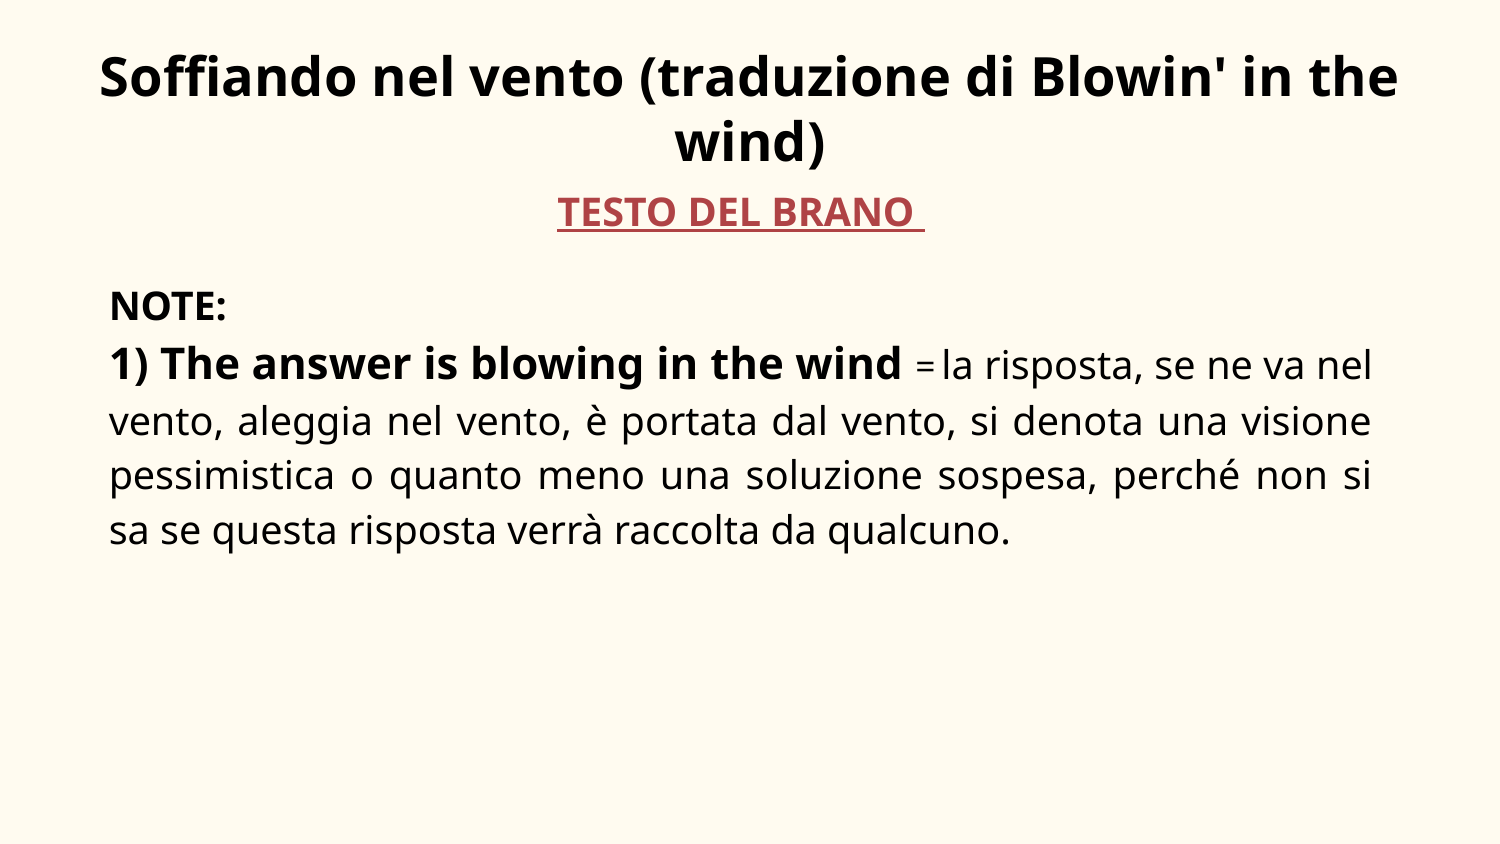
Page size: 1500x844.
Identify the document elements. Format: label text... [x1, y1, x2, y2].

title Soffiando nel vento (traduzione di Blowin' in the wind) [51, 27, 1449, 201]
list TESTO DEL BRANO NOTE: 1) The answer is blowing in the wind = la risposta, se ne va nel vento, aleggia nel vento, è portata dal vento, si denota una visione pessimistica o quanto meno una soluzione sospesa, perché non si sa se questa risposta verrà raccolta da qualcuno. [93, 201, 1389, 784]
